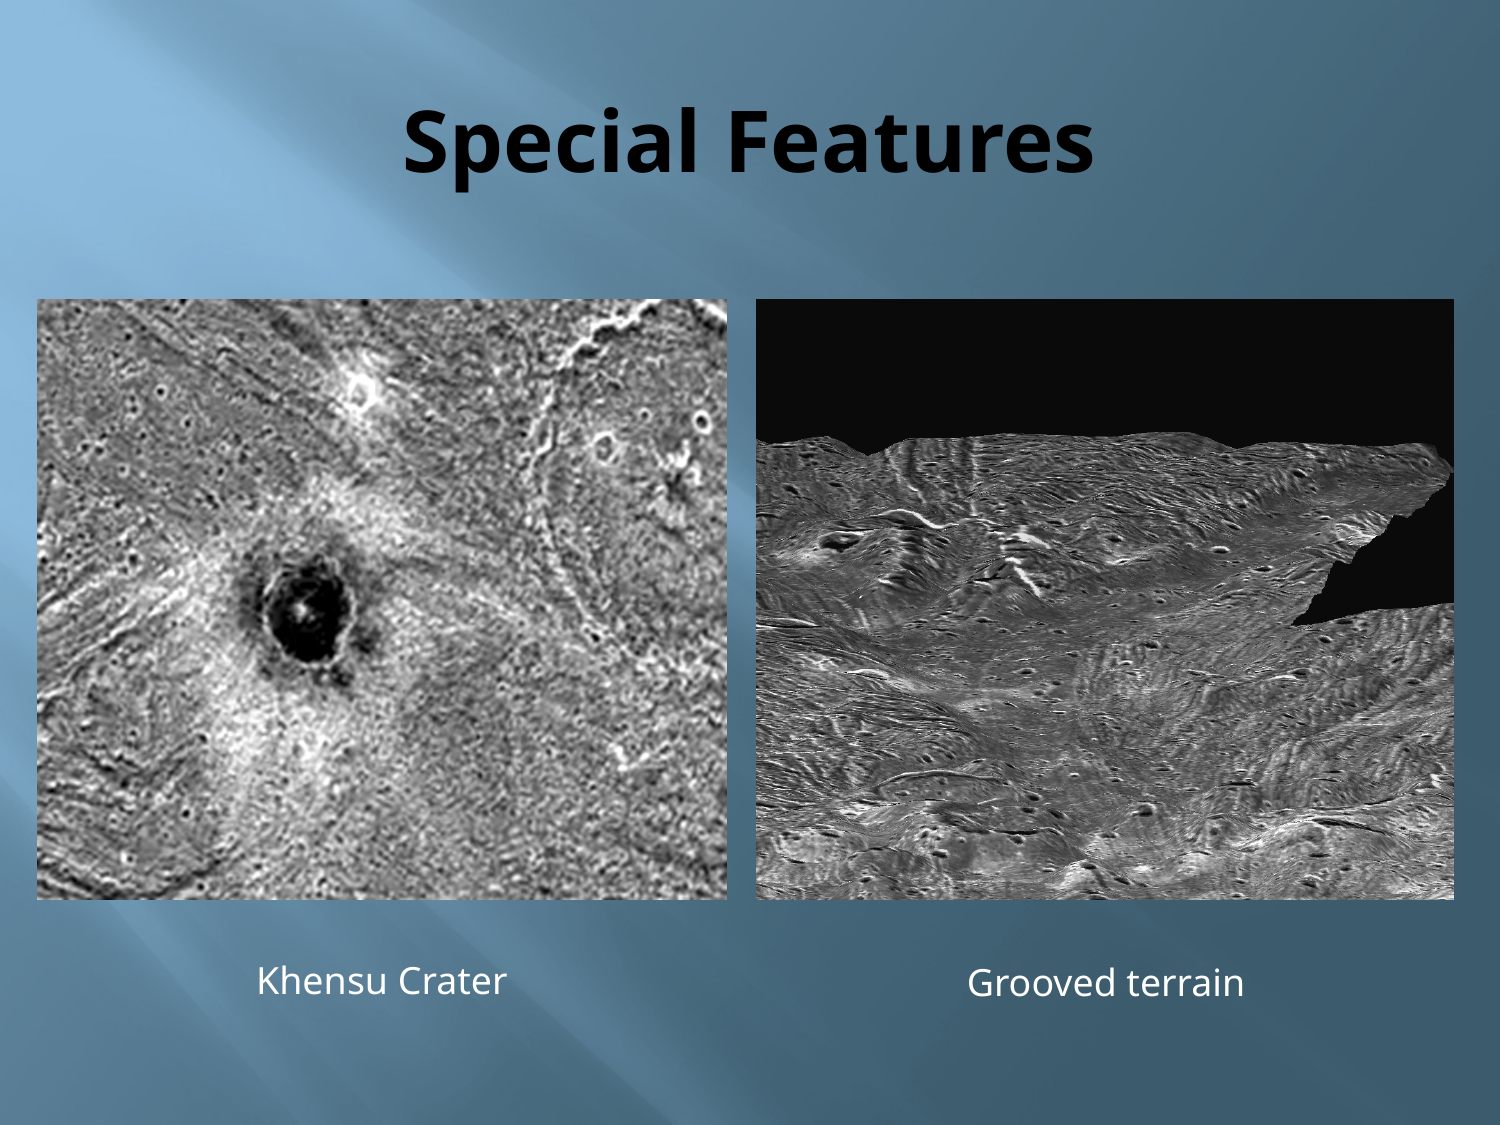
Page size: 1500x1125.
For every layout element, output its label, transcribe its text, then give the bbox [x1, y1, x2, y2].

text_box Grooved terrain [762, 951, 1460, 1012]
title Special Features [75, 45, 1425, 233]
text_box Khensu Crater [37, 949, 727, 1010]
picture [37, 299, 727, 901]
picture [756, 299, 1455, 901]
